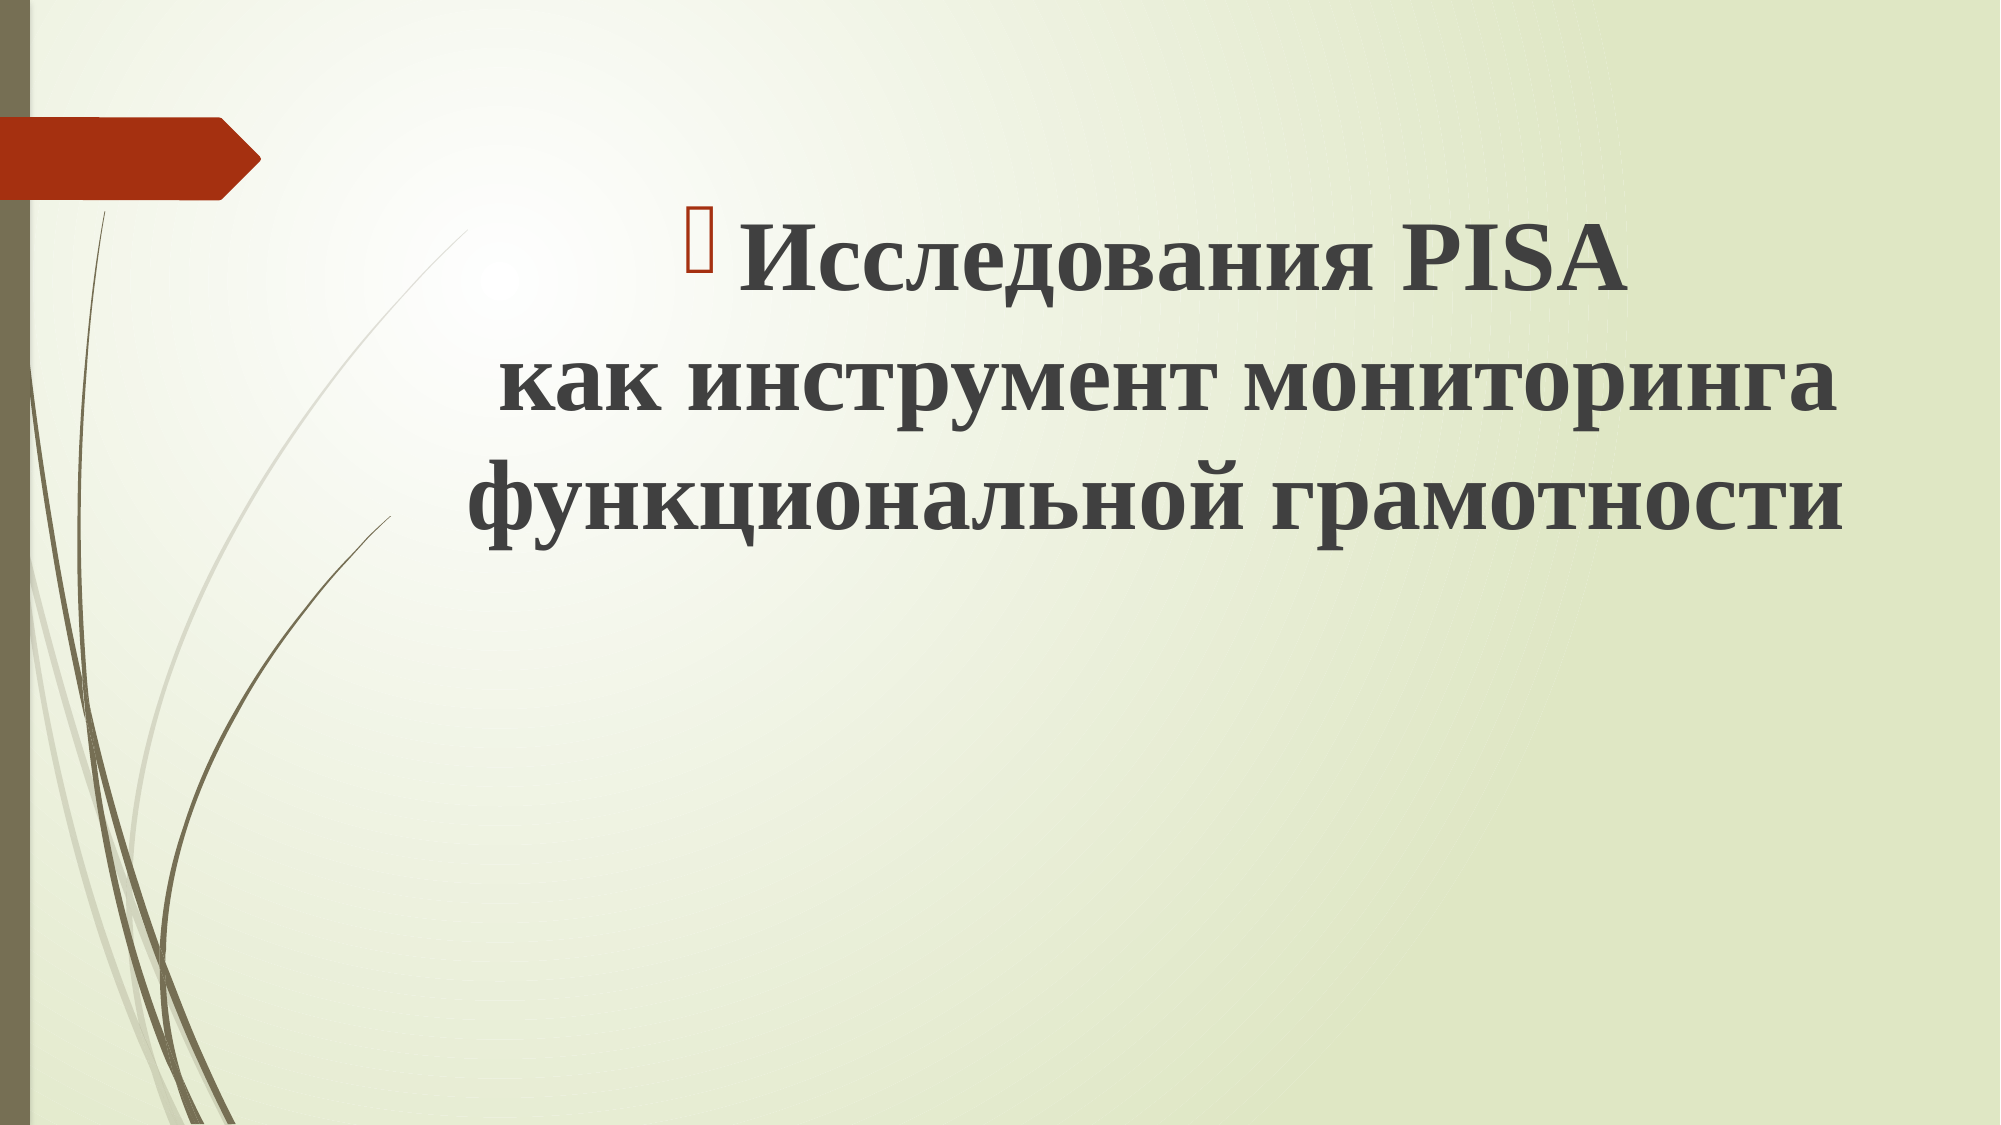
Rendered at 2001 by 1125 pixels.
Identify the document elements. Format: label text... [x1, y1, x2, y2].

list Исследования PISA как инструмент мониторинга функциональной грамотности [424, 182, 1888, 970]
